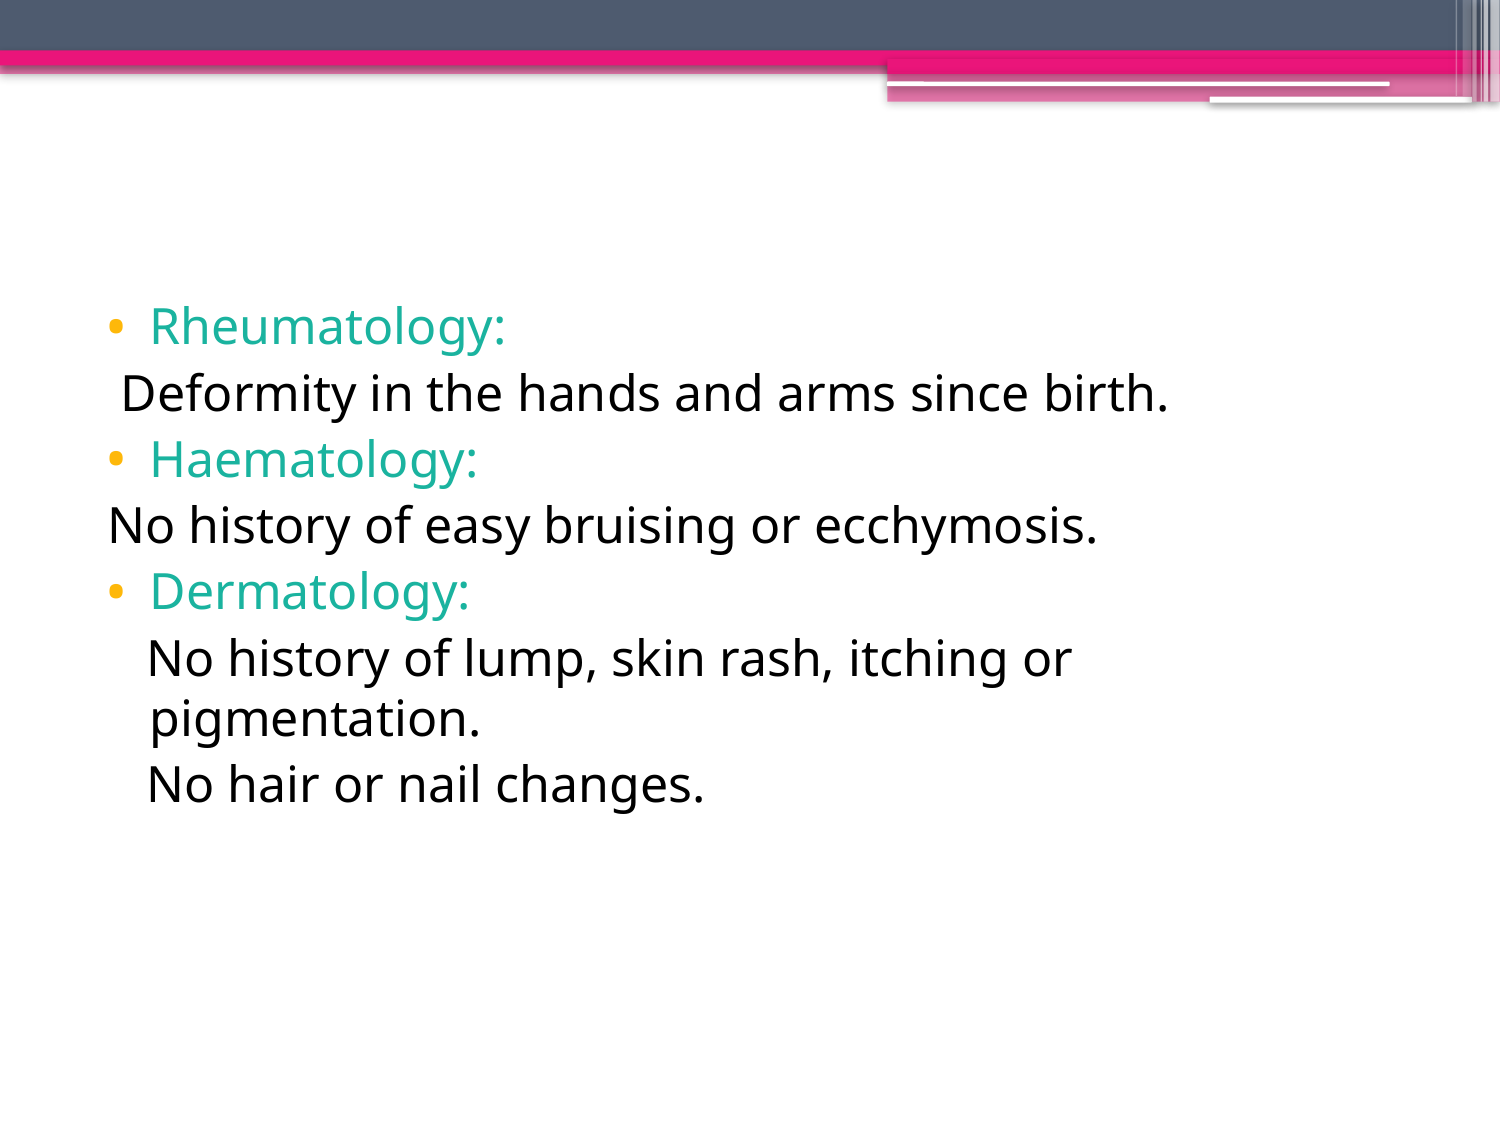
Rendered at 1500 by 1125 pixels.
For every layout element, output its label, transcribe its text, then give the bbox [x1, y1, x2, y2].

list Rheumatology: Deformity in the hands and arms since birth. Haematology: No history of easy bruising or ecchymosis. Dermatology: No history of lump, skin rash, itching or pigmentation. No hair or nail changes. [75, 287, 1425, 1079]
